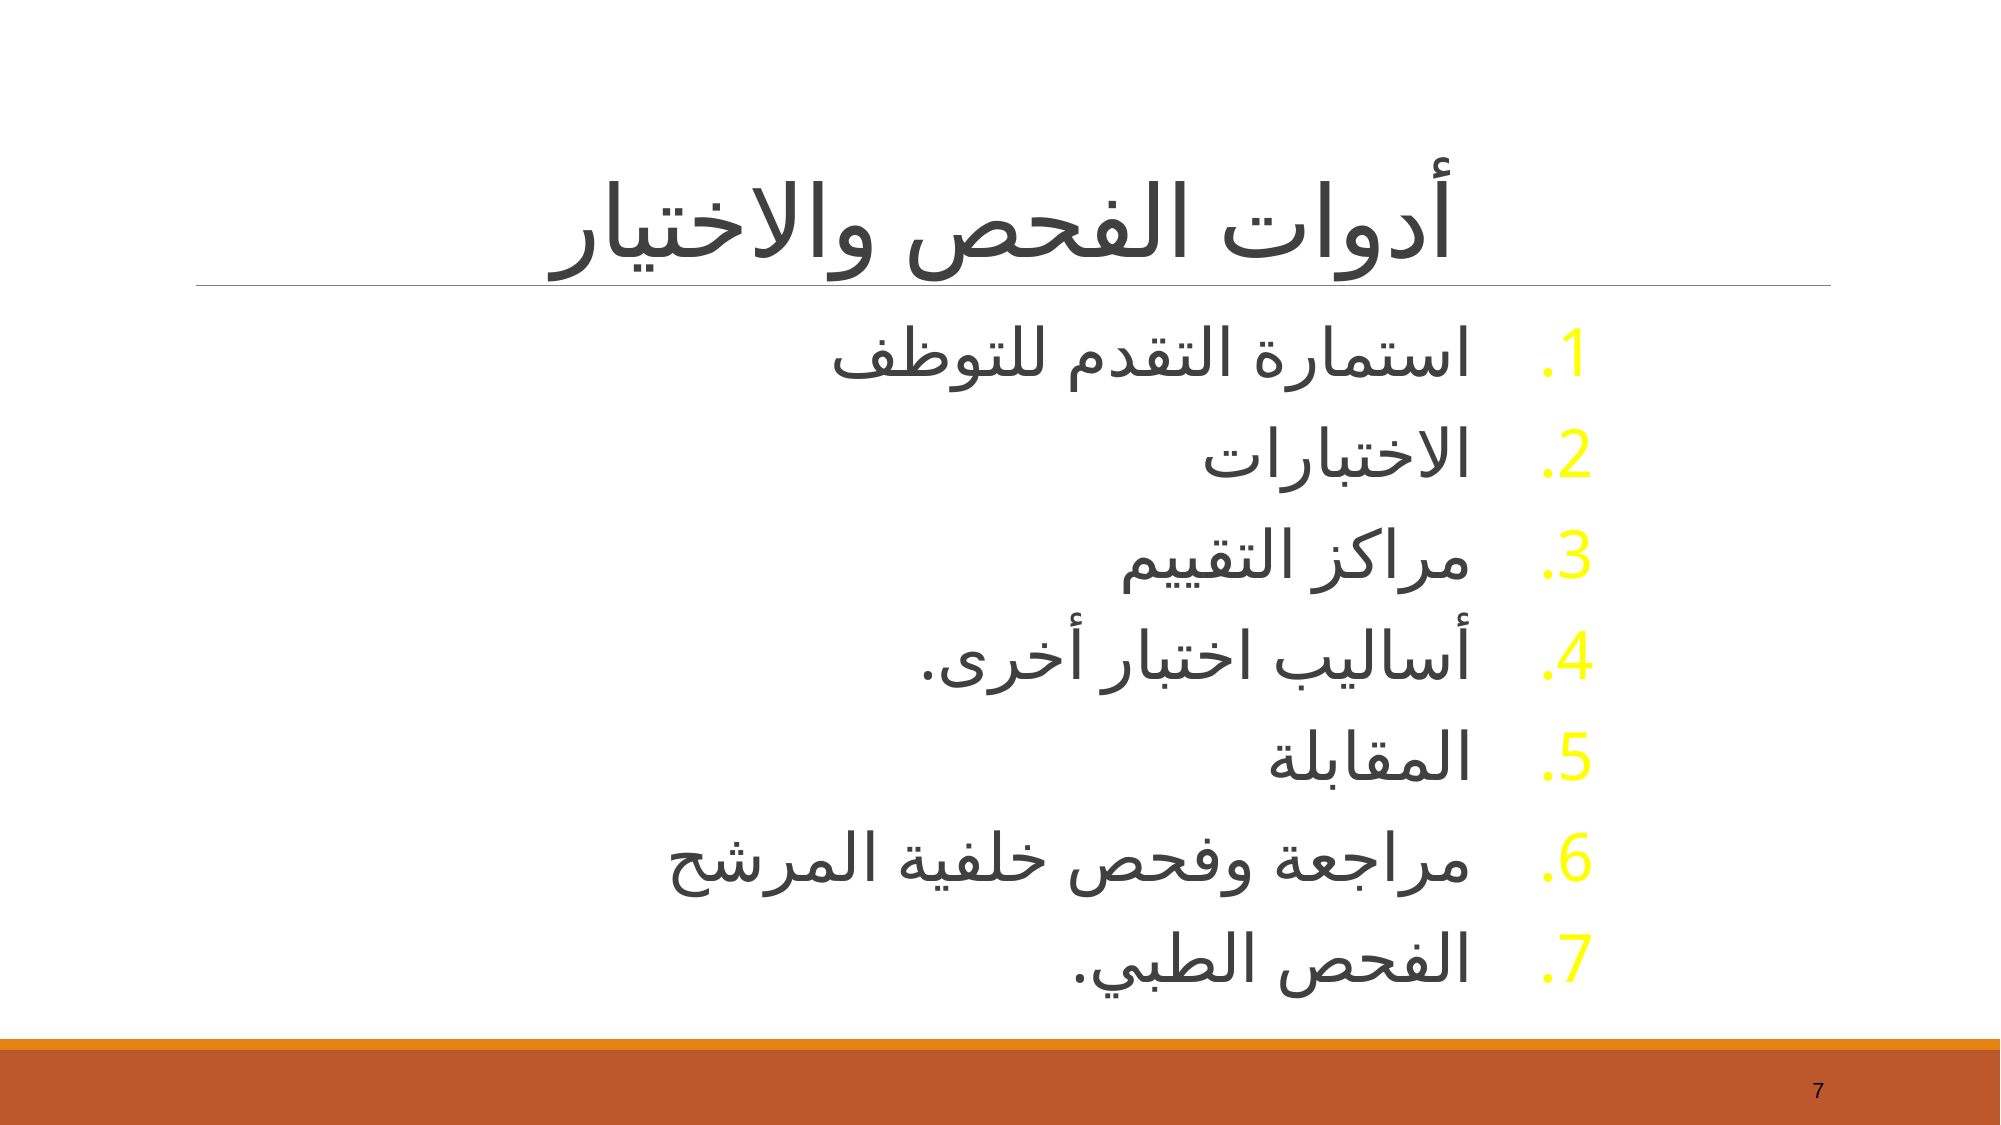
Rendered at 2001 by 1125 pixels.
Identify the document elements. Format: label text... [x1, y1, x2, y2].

list استمارة التقدم للتوظف الاختبارات مراكز التقييم أساليب اختبار أخرى. المقابلة مراجعة وفحص خلفية المرشح الفحص الطبي. [337, 310, 1763, 1034]
title أدوات الفحص والاختيار [180, 47, 1830, 285]
slide_number 7 [1624, 1059, 1840, 1120]
